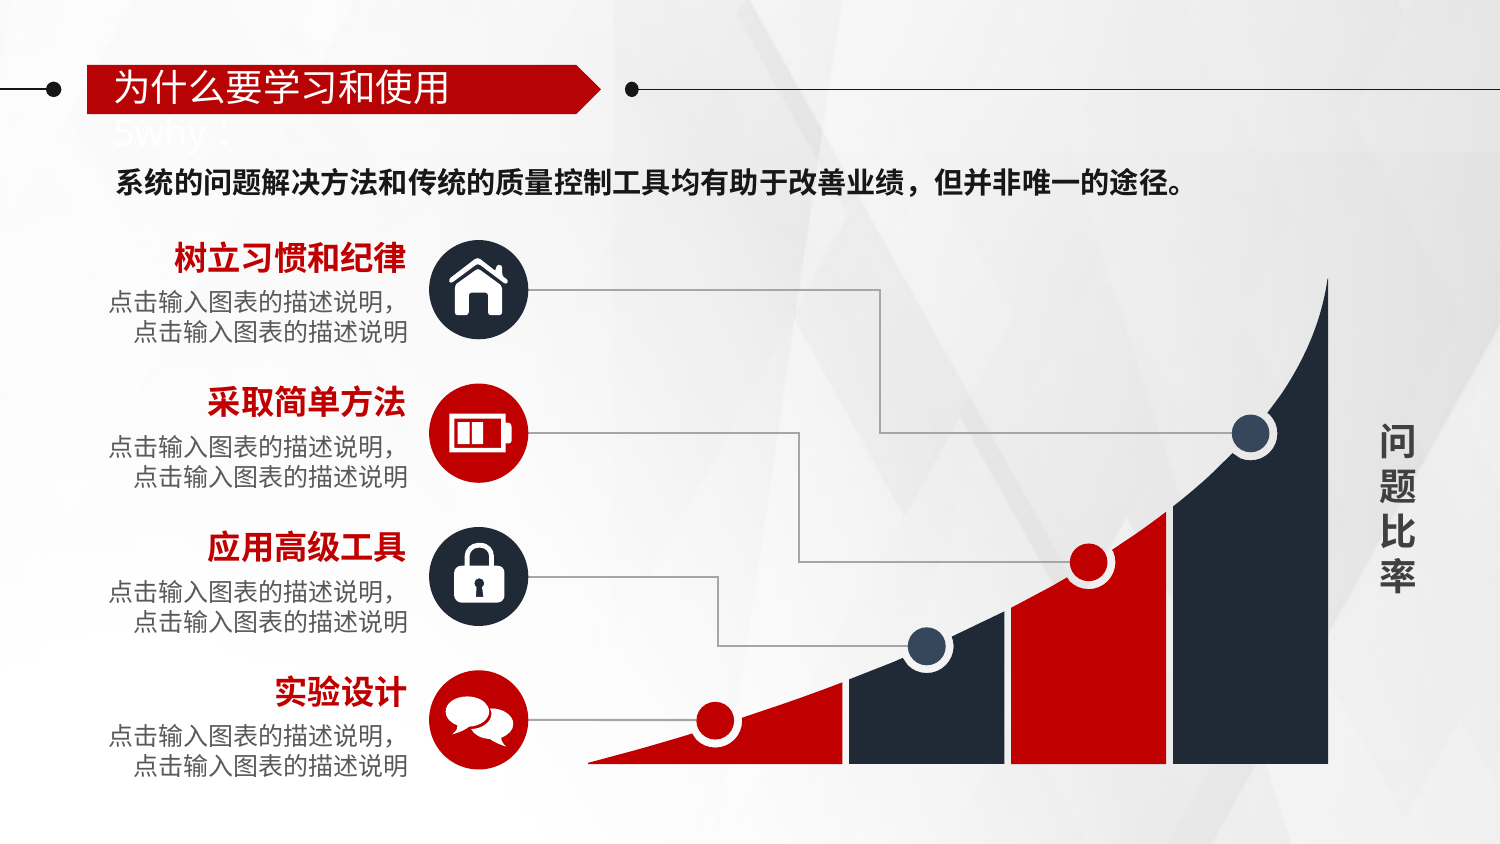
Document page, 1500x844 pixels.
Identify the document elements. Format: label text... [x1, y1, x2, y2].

text_box 问 题 比 率 [1366, 411, 1431, 605]
text_box [85, 62, 98, 117]
text_box 系统的问题解决方法和传统的质量控制工具均有助于改善业绩，但并非唯一的途径。 [87, 140, 1459, 208]
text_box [86, 229, 1329, 790]
text_box 为什么要学习和使用5why： [98, 56, 614, 140]
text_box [23, 59, 36, 120]
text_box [626, 83, 1500, 96]
